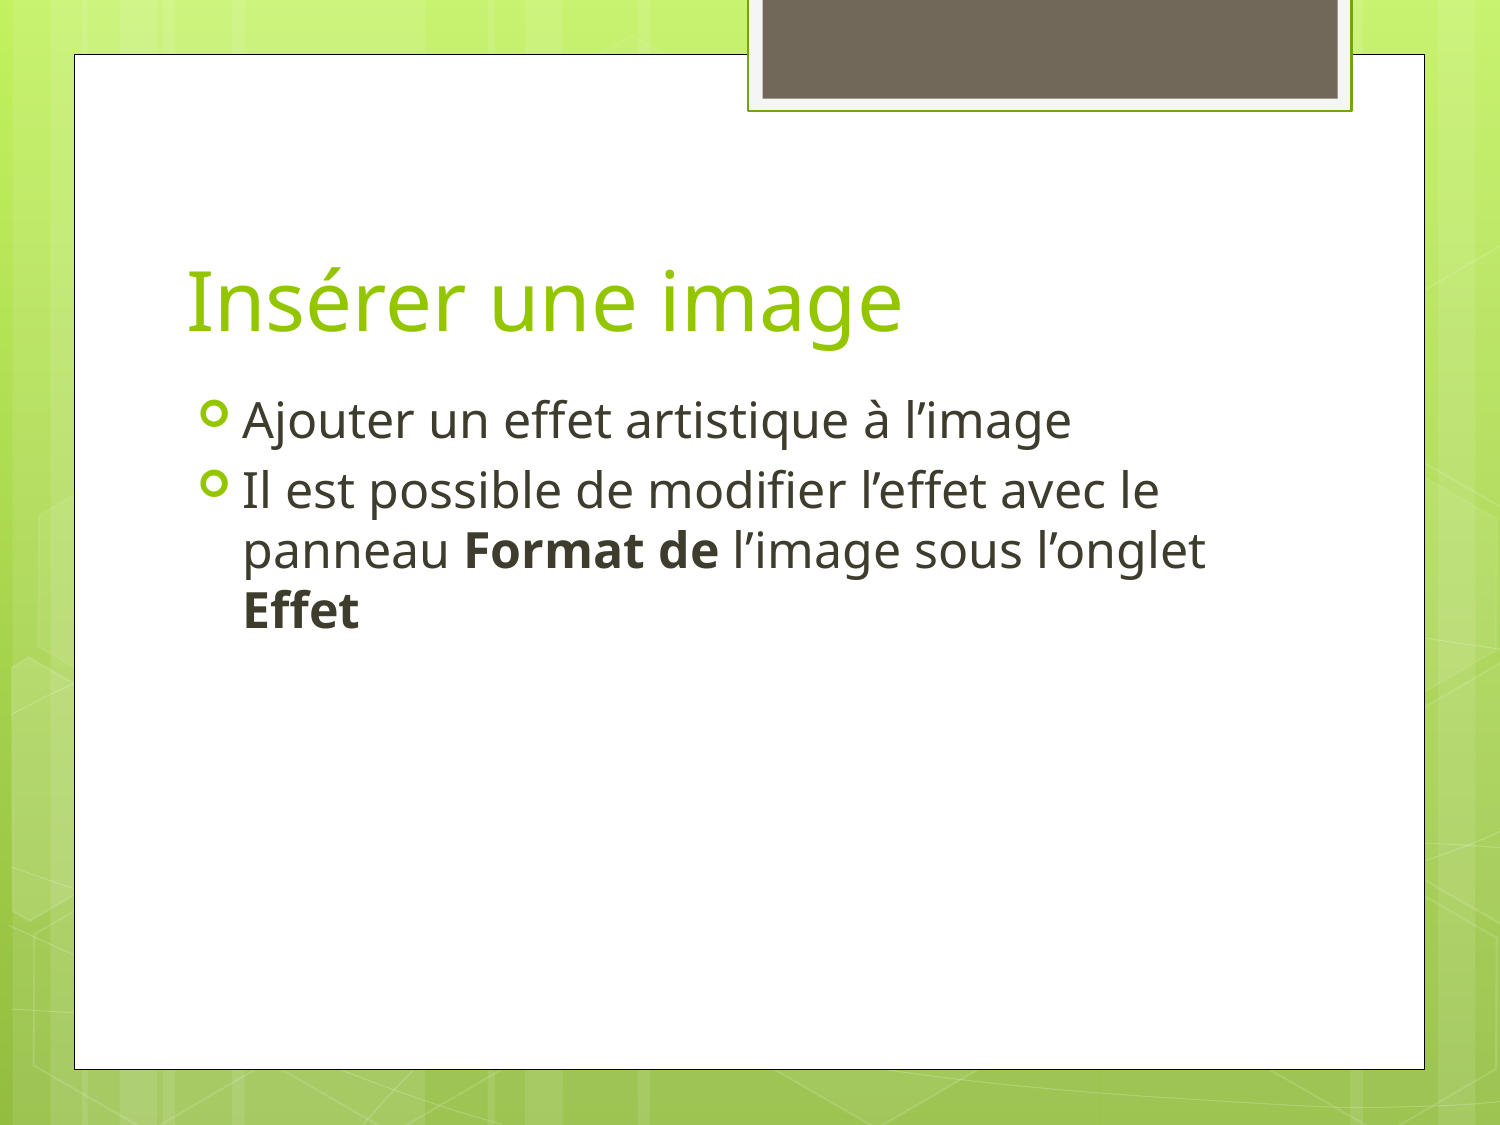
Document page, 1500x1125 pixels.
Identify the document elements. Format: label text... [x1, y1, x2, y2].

title Insérer une image [171, 168, 1324, 357]
list Ajouter un effet artistique à l’image Il est possible de modifier l’effet avec le panneau Format de l’image sous l’onglet Effet [171, 381, 1283, 957]
